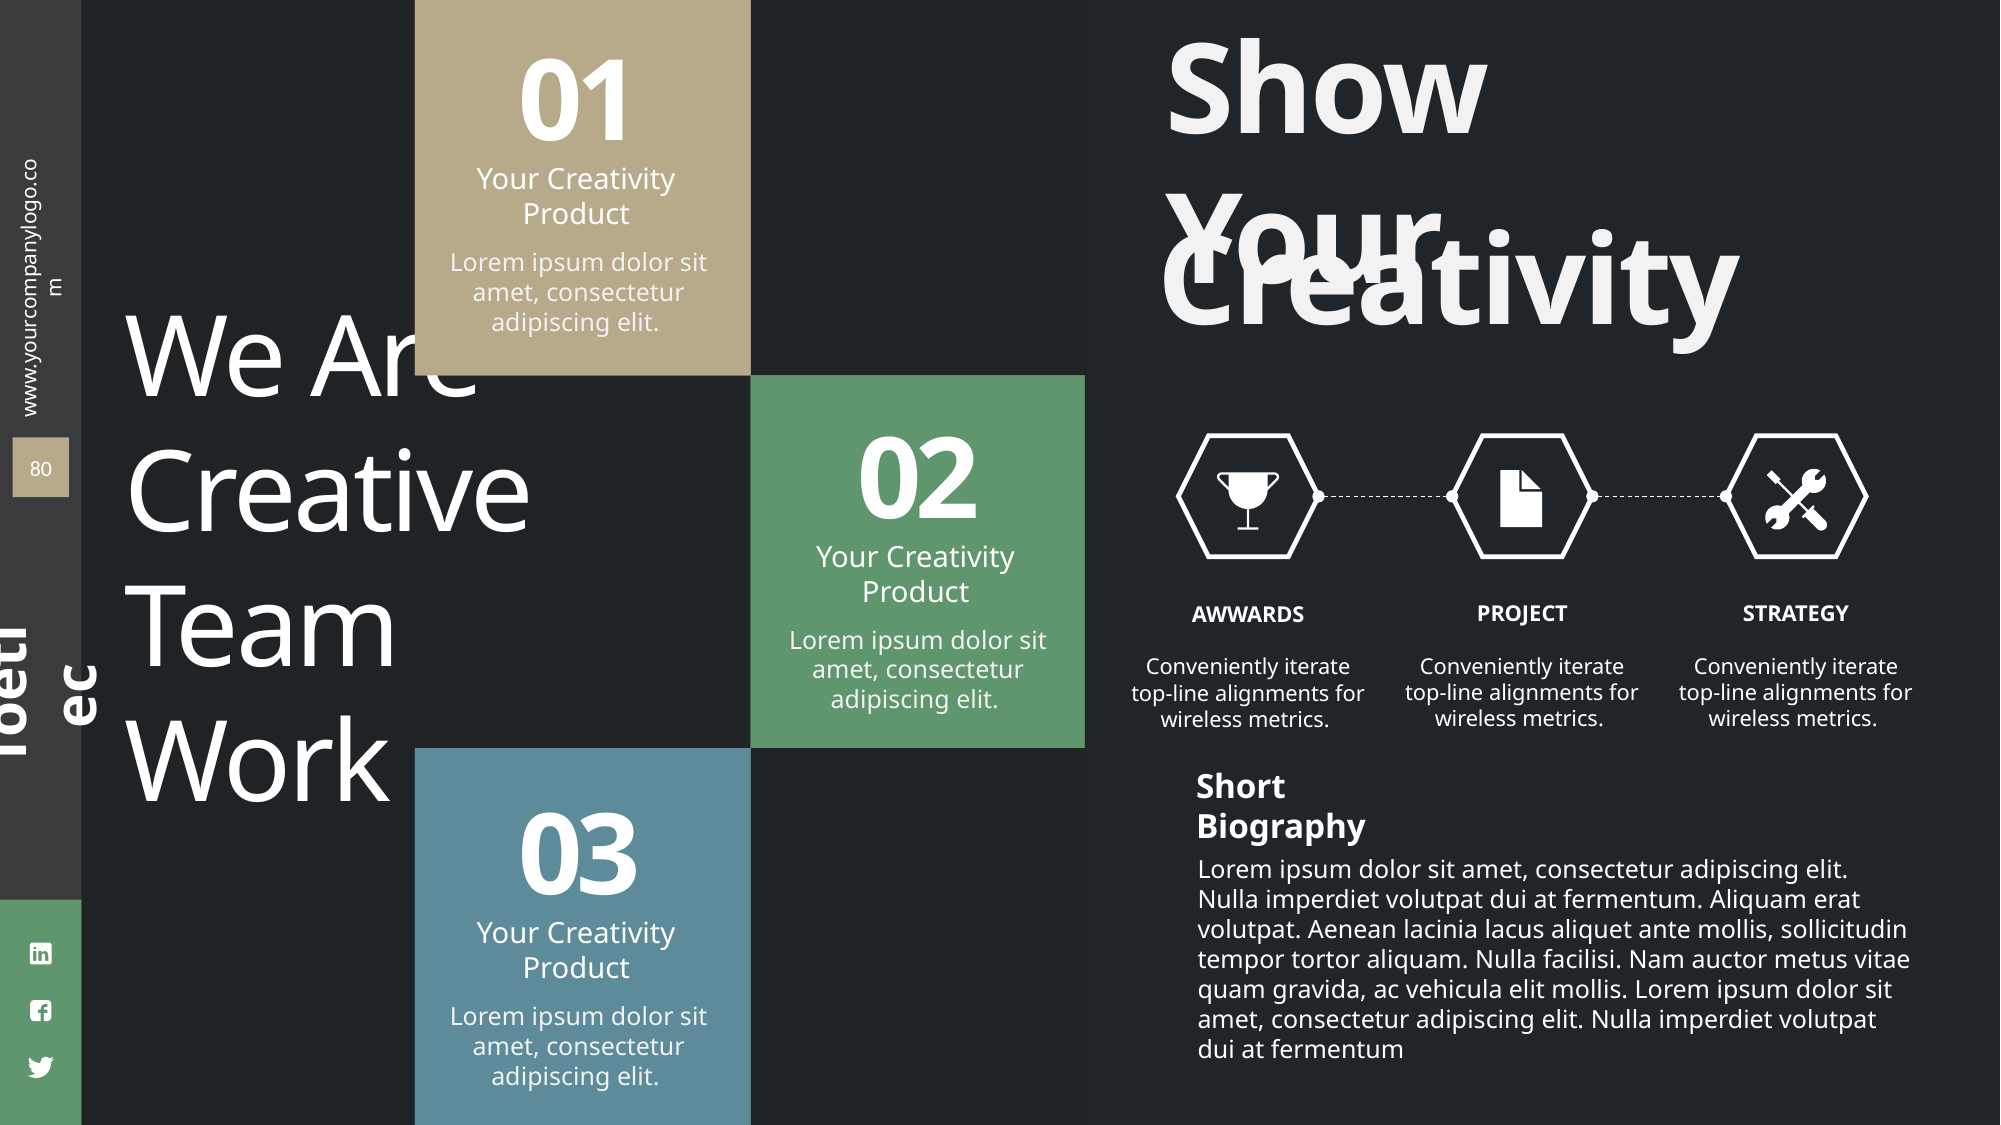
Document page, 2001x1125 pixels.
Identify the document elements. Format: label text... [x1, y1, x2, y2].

picture [79, 747, 415, 1125]
slide_number 80 [12, 437, 69, 498]
text_box [749, 376, 1084, 747]
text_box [426, 774, 732, 1099]
picture [79, 0, 415, 376]
text_box We Are Creative Team Work [109, 462, 704, 646]
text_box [426, 20, 732, 346]
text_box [765, 398, 1071, 723]
text_box [415, 747, 749, 1125]
picture [749, 0, 2000, 1125]
text_box [415, 0, 749, 376]
